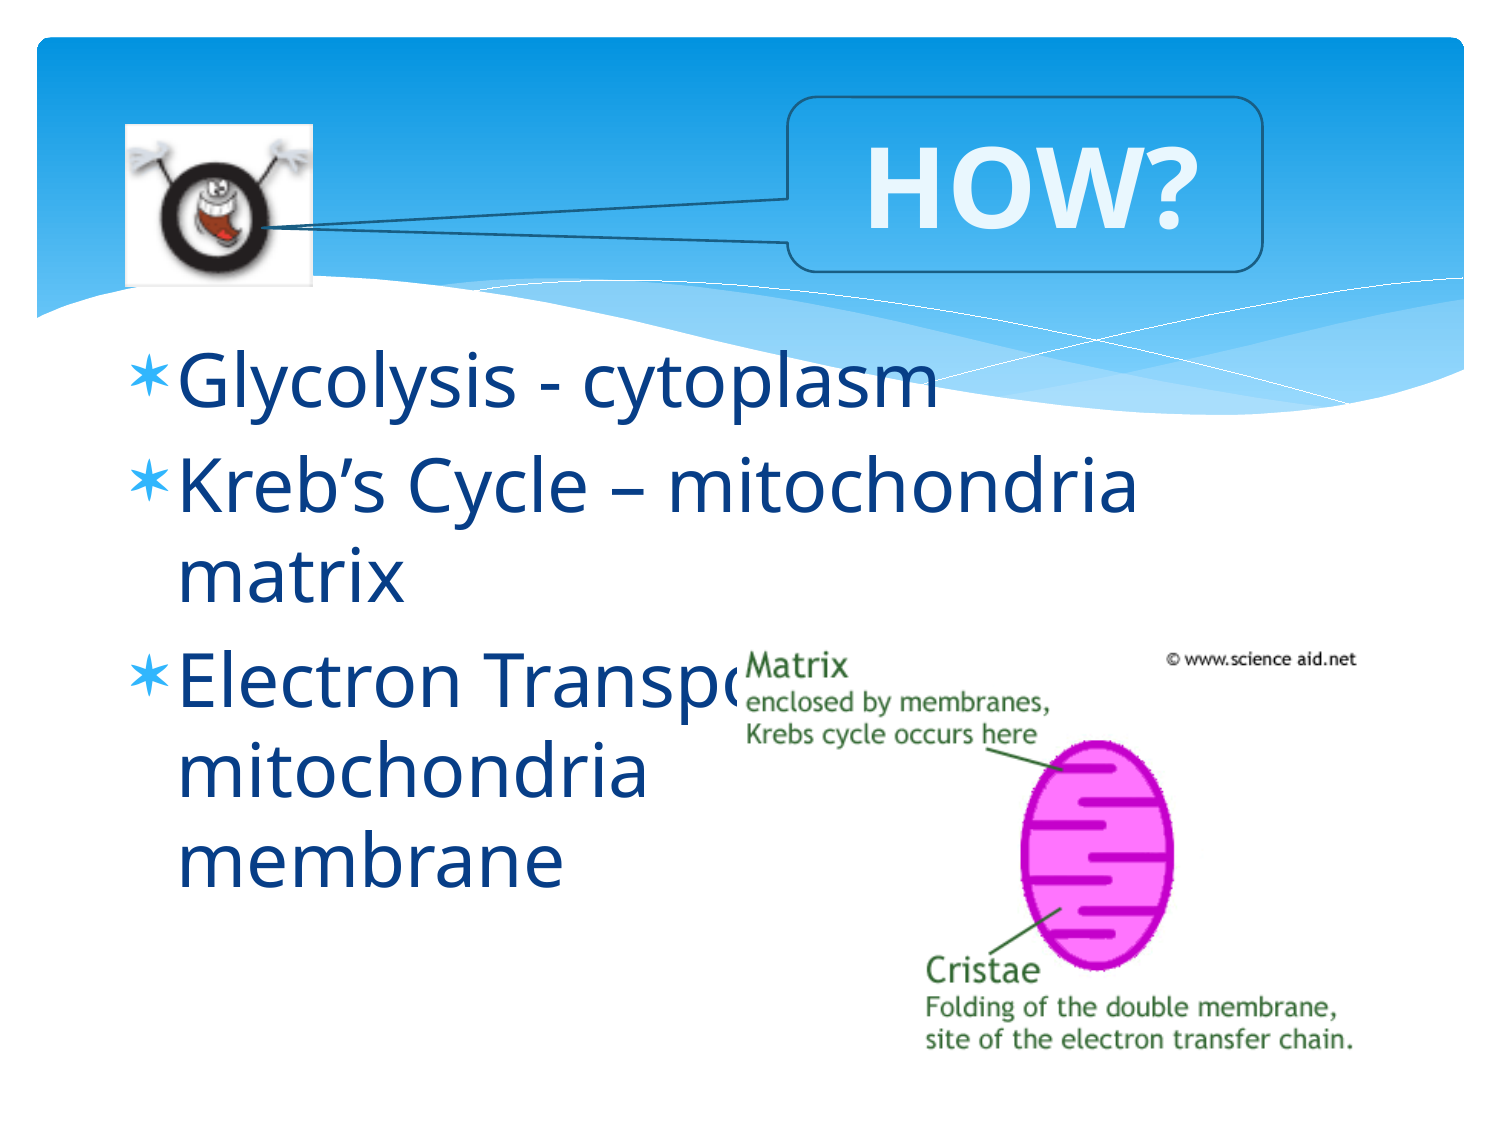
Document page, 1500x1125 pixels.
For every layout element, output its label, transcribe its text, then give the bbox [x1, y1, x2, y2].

picture [124, 124, 313, 287]
list Glycolysis - cytoplasm Kreb’s Cycle – mitochondria matrix Electron Transport Chain – mitochondria membrane [116, 324, 1363, 1043]
title HOW? [637, 81, 1425, 287]
text_box [318, 95, 1264, 274]
picture [737, 643, 1363, 1062]
